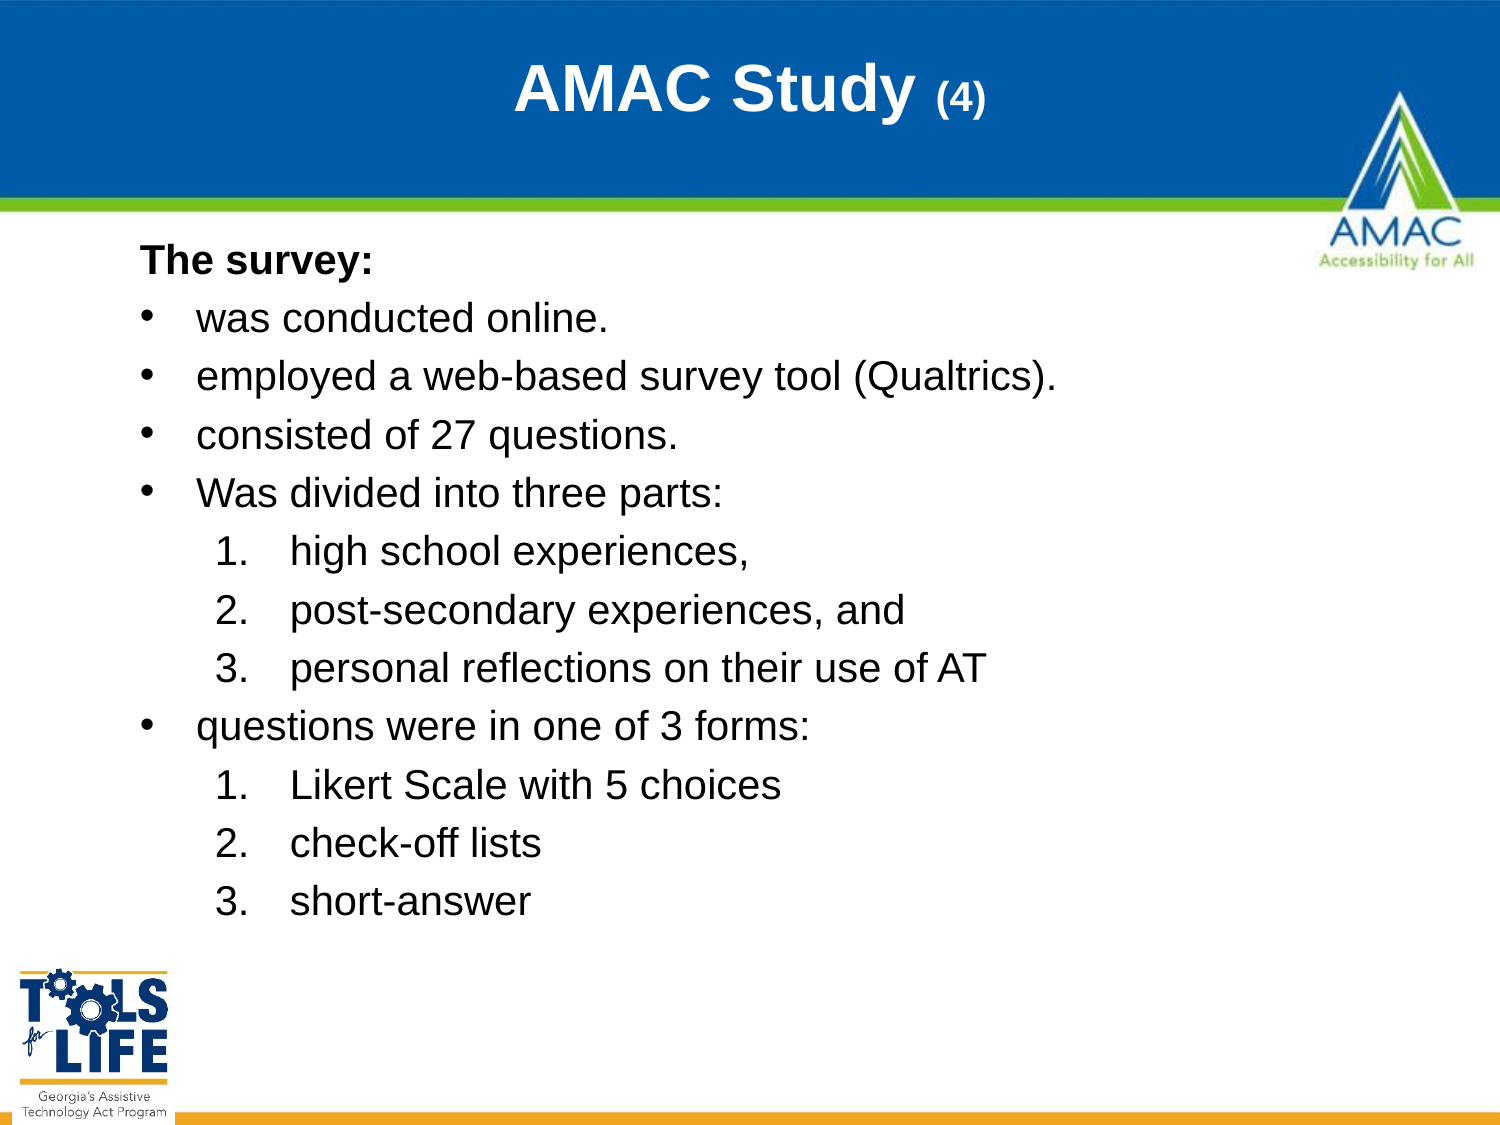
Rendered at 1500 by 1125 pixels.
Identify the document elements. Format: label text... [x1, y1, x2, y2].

title AMAC Study (4) [75, 37, 1425, 175]
picture [0, 0, 1500, 270]
picture [12, 962, 175, 1125]
list The survey: was conducted online. employed a web-based survey tool (Qualtrics). consisted of 27 questions. Was divided into three parts: high school experiences, post-secondary experiences, and personal reflections on their use of AT questions were in one of 3 forms: Likert Scale with 5 choices check-off lists short-answer [125, 224, 1425, 1005]
